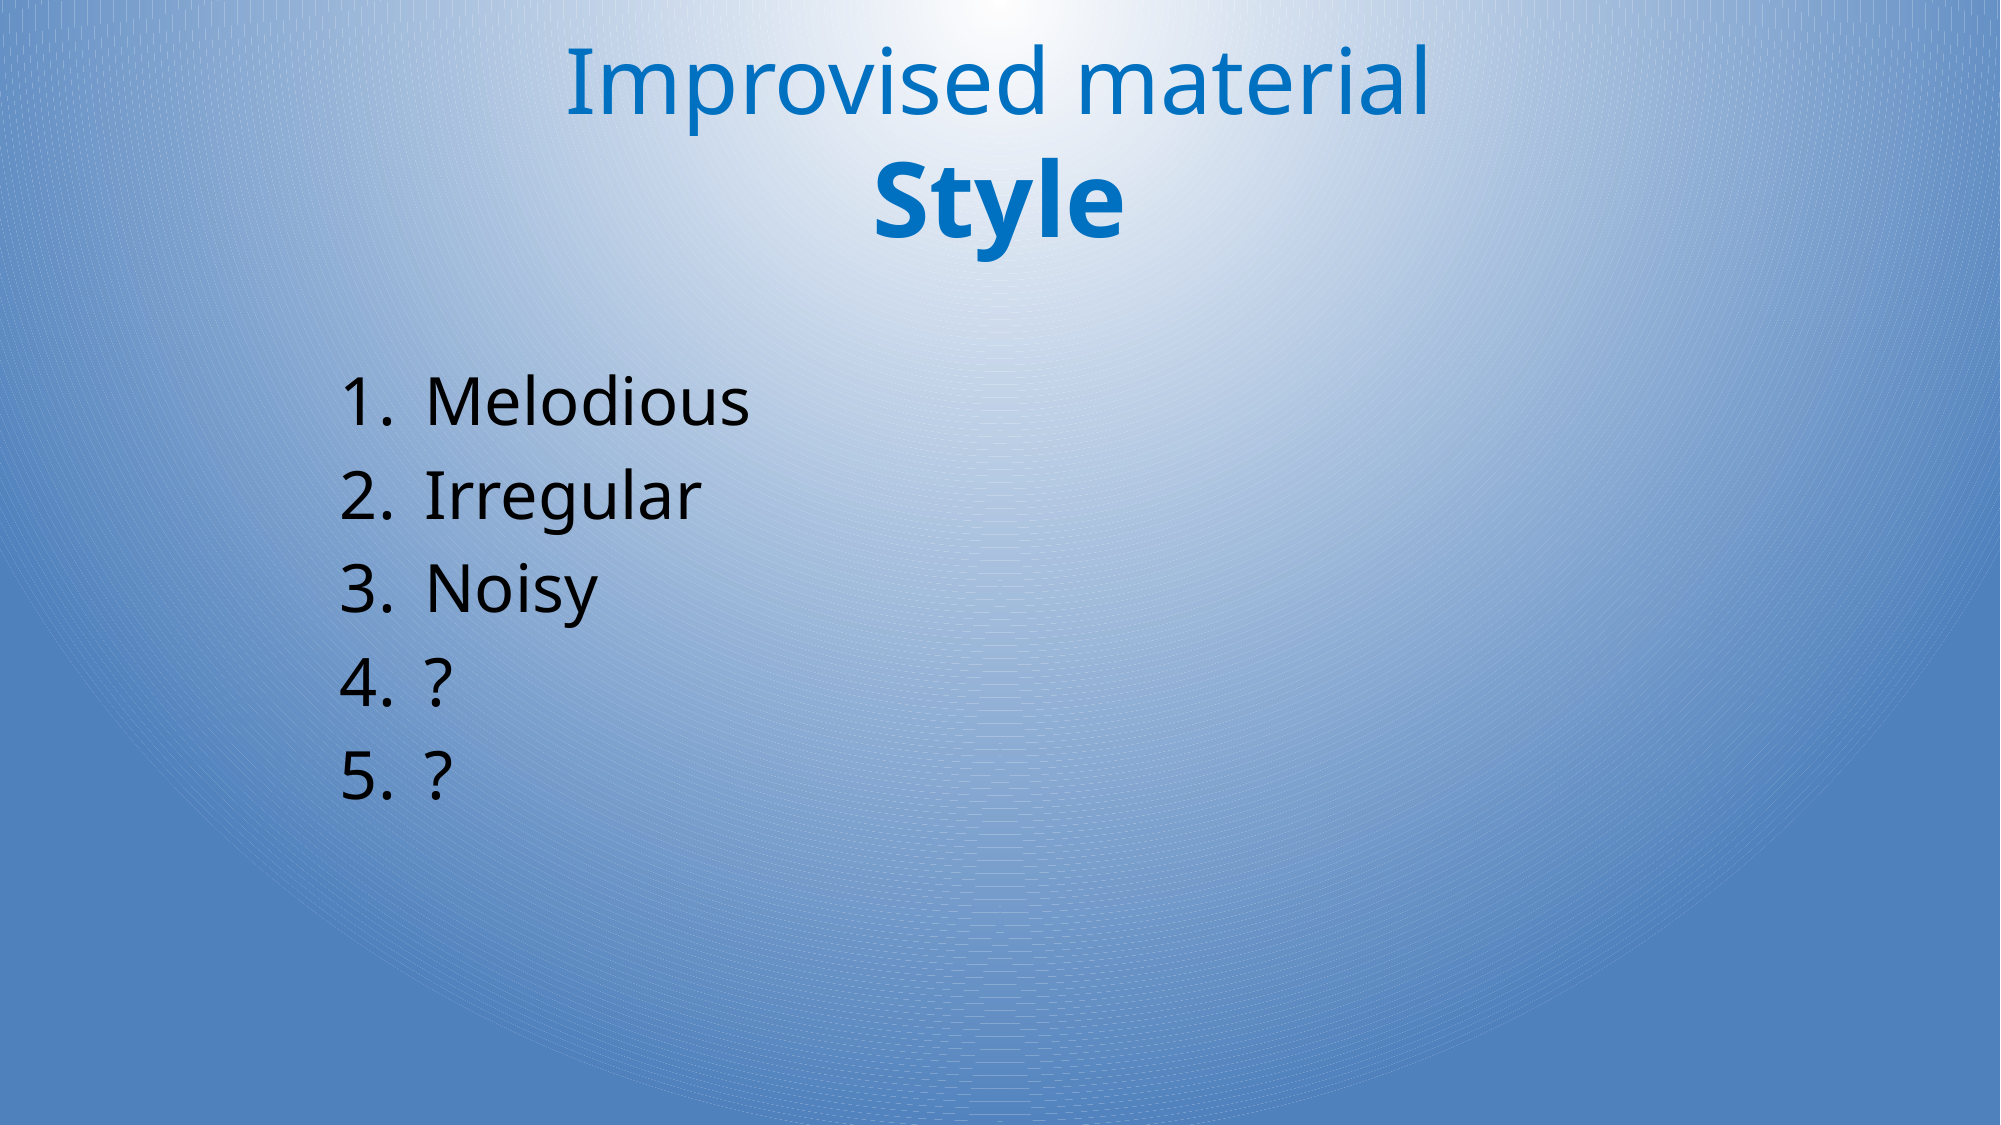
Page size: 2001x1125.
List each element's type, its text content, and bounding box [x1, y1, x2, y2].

title Improvised material Style [99, 101, 1900, 290]
list Melodious Irregular Noisy ? ? [324, 351, 1000, 941]
